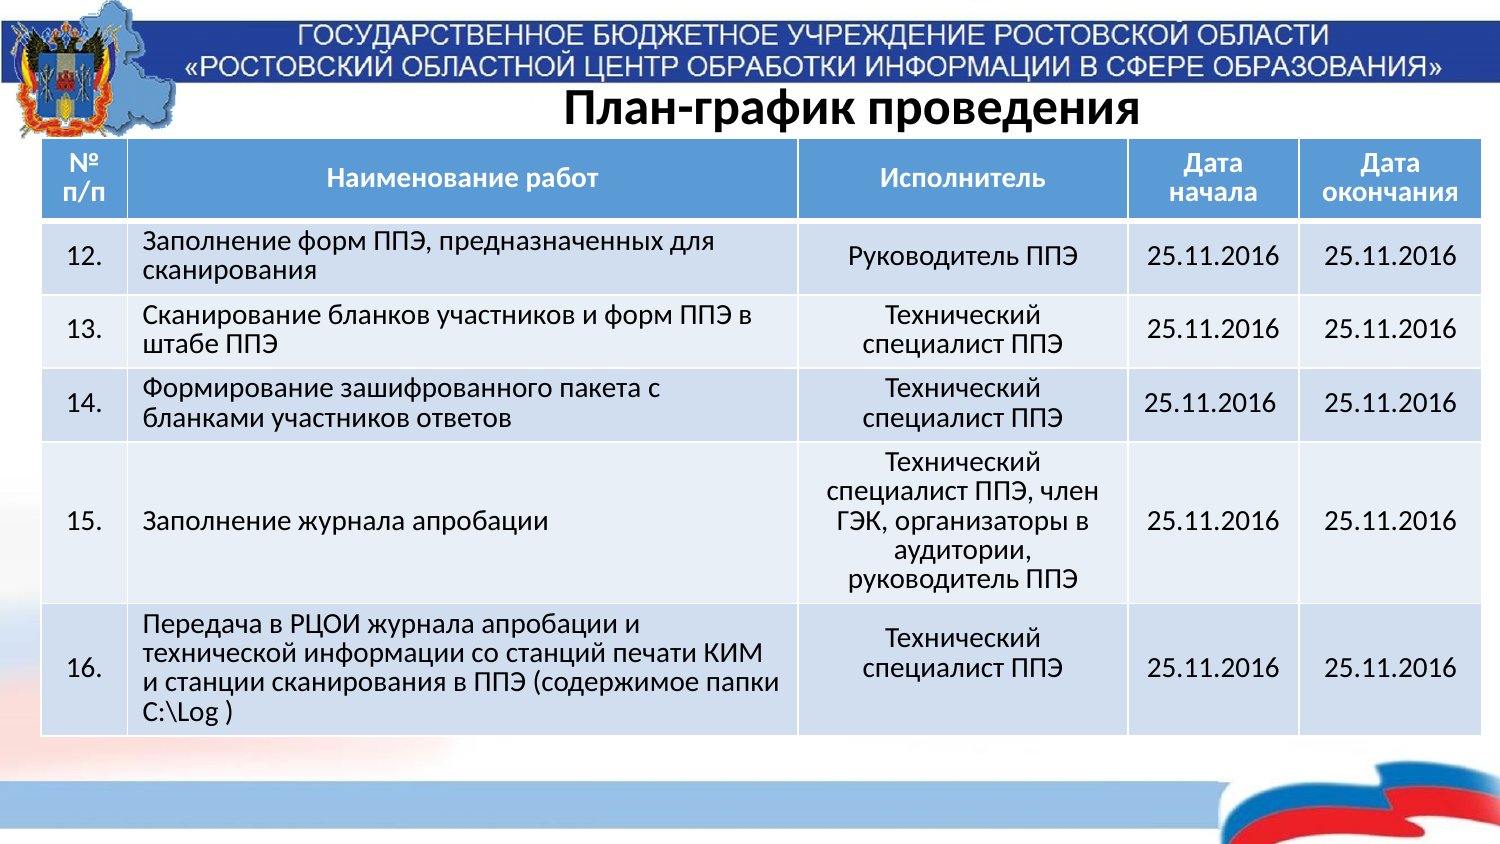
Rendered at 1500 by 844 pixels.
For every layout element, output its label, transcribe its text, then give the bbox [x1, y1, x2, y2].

table_header Наименование работ [128, 139, 797, 218]
table_cell Сканирование бланков участников и форм ППЭ в штабе ППЭ [128, 296, 797, 367]
picture [0, 0, 1500, 844]
table_cell Руководитель ППЭ [799, 224, 1127, 294]
table_cell Технический специалист ППЭ [799, 369, 1127, 441]
table_cell Заполнение журнала апробации [128, 443, 797, 603]
table_cell Передача в РЦОИ журнала апробации и технической информации со станций печати КИМ и станции сканирования в ППЭ (содержимое папки C:\Log ) [128, 604, 797, 735]
table_cell Технический специалист ППЭ [799, 604, 1127, 735]
table_cell 25.11.2016 [1129, 224, 1298, 294]
table_cell 25.11.2016 [1129, 296, 1298, 367]
table_cell 16. [42, 604, 127, 735]
table_cell 25.11.2016 [1129, 443, 1298, 603]
table_cell 15. [42, 443, 127, 603]
table_cell Формирование зашифрованного пакета с бланками участников ответов [128, 369, 797, 441]
table_cell 25.11.2016 [1300, 369, 1481, 441]
table_cell 25.11.2016 [1129, 369, 1298, 441]
table_cell 14. [42, 369, 127, 441]
table_cell 25.11.2016 [1300, 296, 1481, 367]
table_cell 13. [42, 296, 127, 367]
table_cell Технический специалист ППЭ, член ГЭК, организаторы в аудитории, руководитель ППЭ [799, 443, 1127, 603]
table_cell 25.11.2016 [1300, 443, 1481, 603]
table_cell 25.11.2016 [1300, 224, 1481, 294]
table_header Дата начала [1129, 139, 1298, 218]
table_cell 25.11.2016 [1129, 604, 1298, 735]
title План-график проведения [205, 43, 1500, 171]
table_cell Заполнение форм ППЭ, предназначенных для сканирования [128, 224, 797, 294]
table_header Дата окончания [1300, 139, 1481, 218]
table_cell Технический специалист ППЭ [799, 296, 1127, 367]
table_cell 25.11.2016 [1300, 604, 1481, 735]
table_header Исполнитель [799, 139, 1127, 218]
table_header № п/п [42, 139, 127, 218]
table_cell 12. [42, 224, 127, 294]
